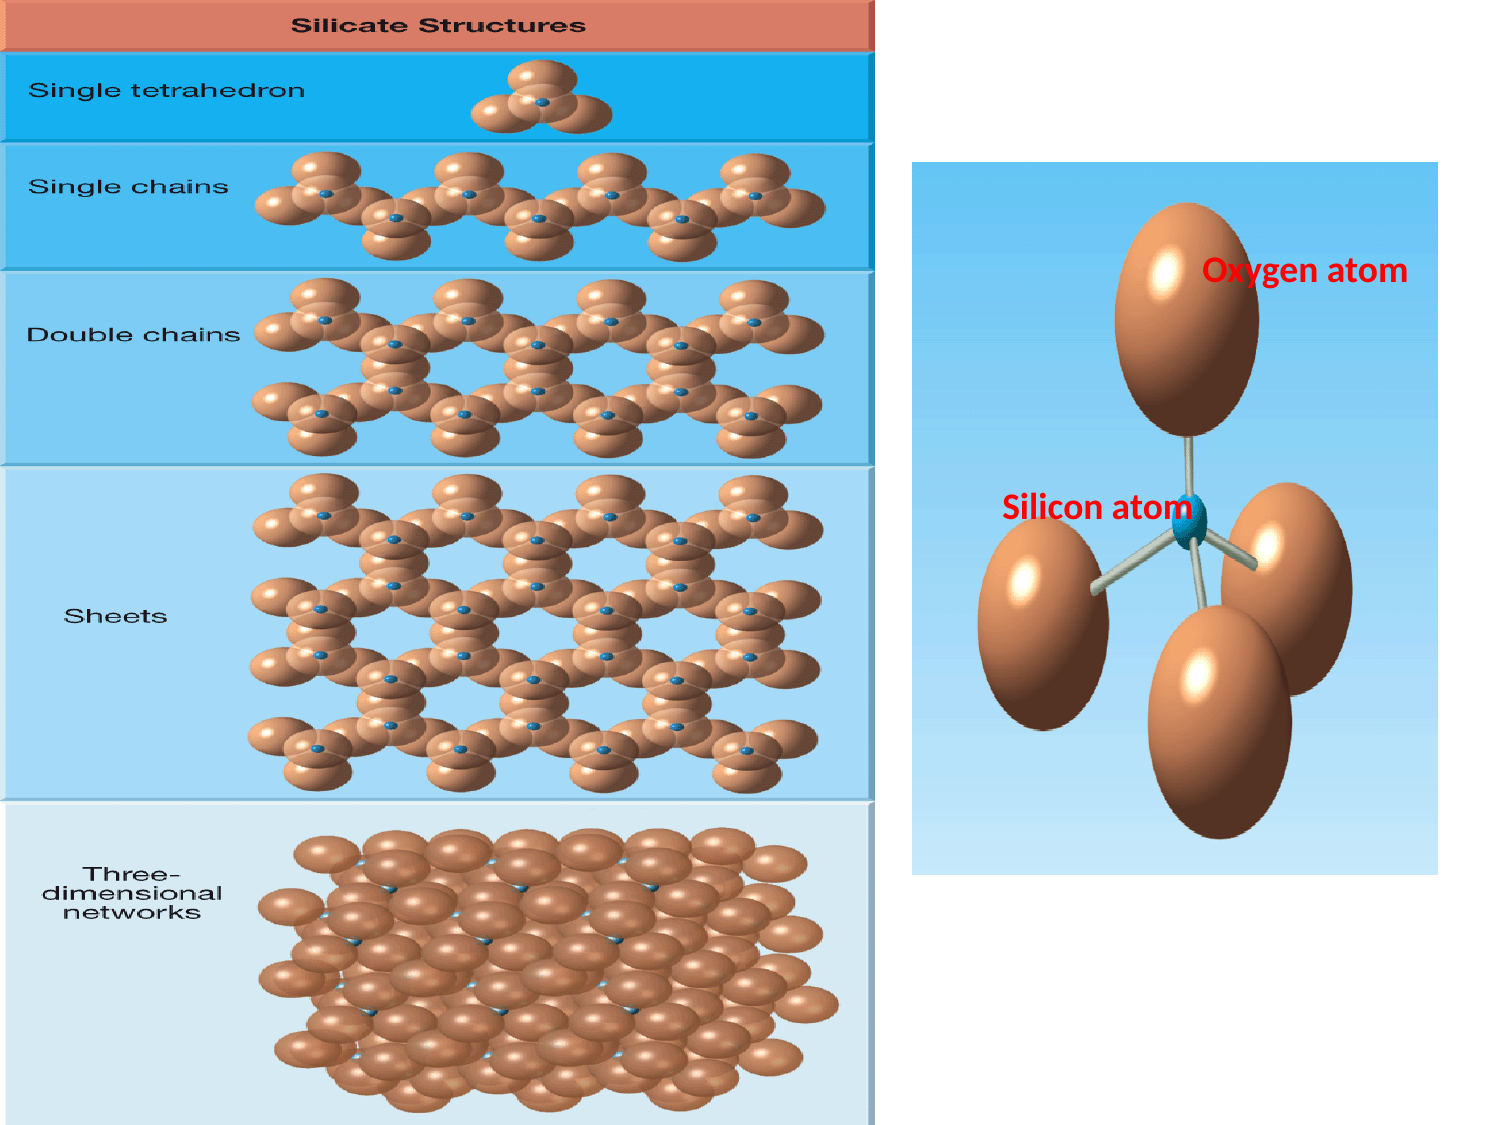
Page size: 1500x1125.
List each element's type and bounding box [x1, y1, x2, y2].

text_box [912, 162, 1451, 876]
list [0, 0, 876, 1125]
